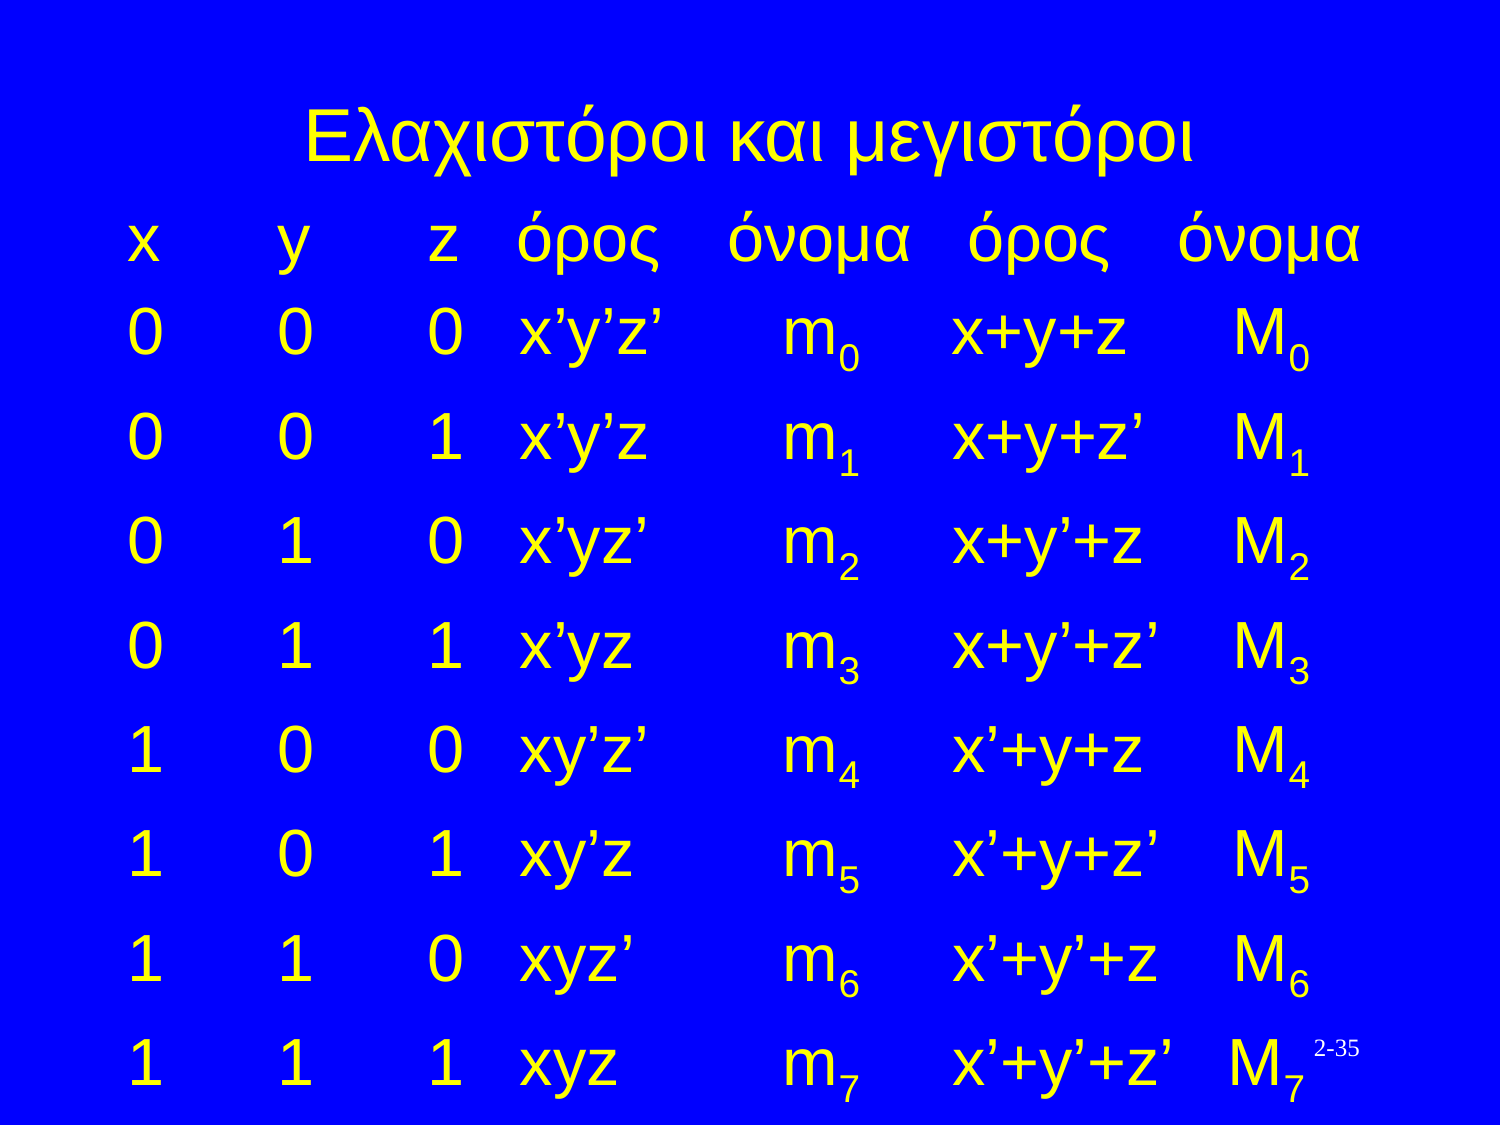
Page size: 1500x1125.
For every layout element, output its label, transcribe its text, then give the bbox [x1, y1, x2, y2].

list x y z όρος όνομα όρος όνομα 0 0 0 x’y’z’ m0 x+y+z M0 0 0 1 x’y’z m1 x+y+z’ M1 0 1 0 x’yz’ m2 x+y’+z M2 0 1 1 x’yz m3 x+y’+z’ M3 1 0 0 xy’z’ m4 x’+y+z M4 1 0 1 xy’z m5 x’+y+z’ M5 1 1 0 xyz’ m6 x’+y’+z M6 1 1 1 xyz m7 x’+y’+z’ M7 [112, 187, 1388, 1038]
title Ελαχιστόροι και μεγιστόροι [112, 37, 1388, 187]
